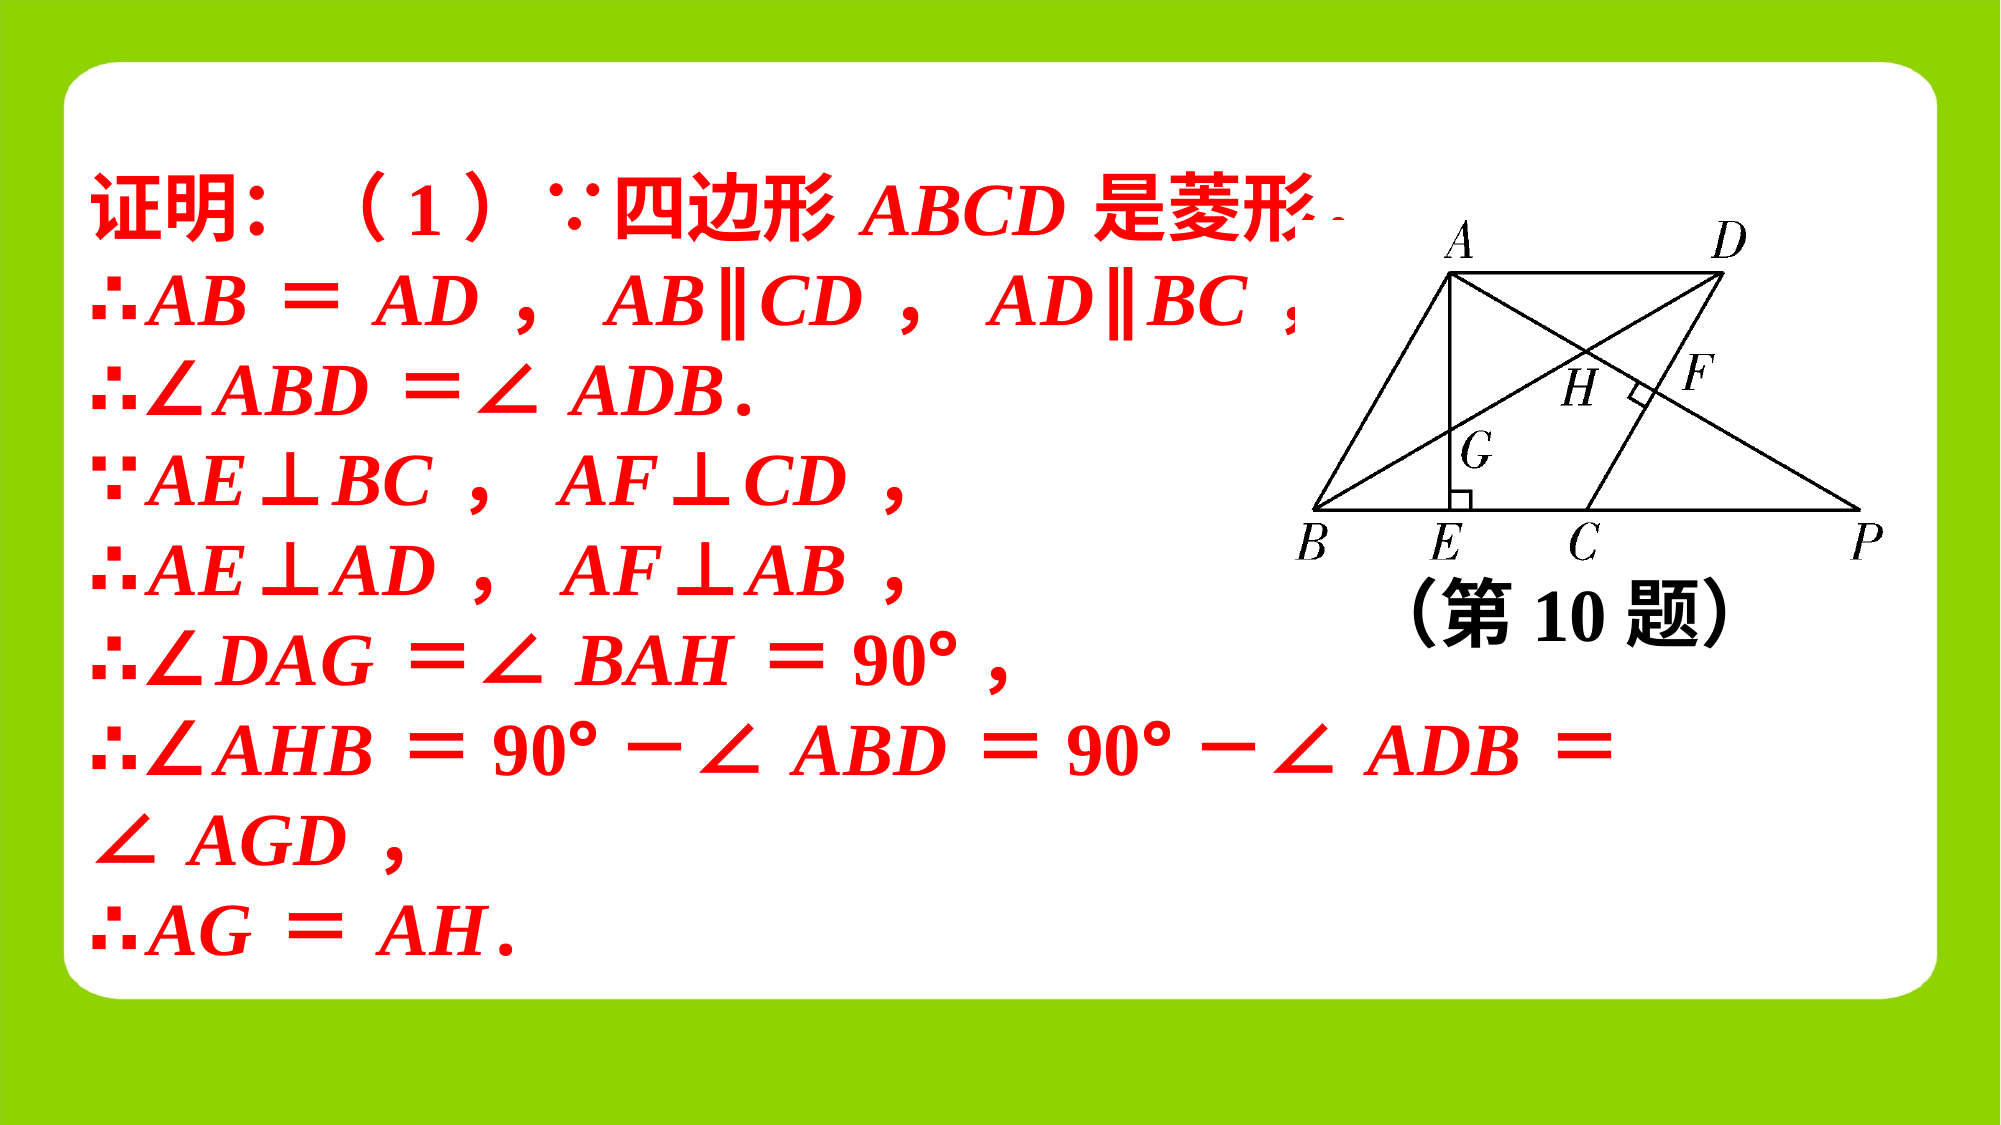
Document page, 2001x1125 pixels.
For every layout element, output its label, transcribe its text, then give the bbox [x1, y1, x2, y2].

text_box 证明：（1）∵四边形ABCD是菱形， ∴AB＝AD，AB∥CD，AD∥BC， ∴∠ABD＝∠ADB. ∵AE⊥BC，AF⊥CD， ∴AE⊥AD，AF⊥AB， ∴∠DAG＝∠BAH＝90°， ∴∠AHB＝90°－∠ABD＝90°－∠ADB＝∠AGD， ∴AG＝AH. [88, 160, 1974, 797]
picture [0, 0, 2001, 1125]
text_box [1295, 220, 1883, 657]
